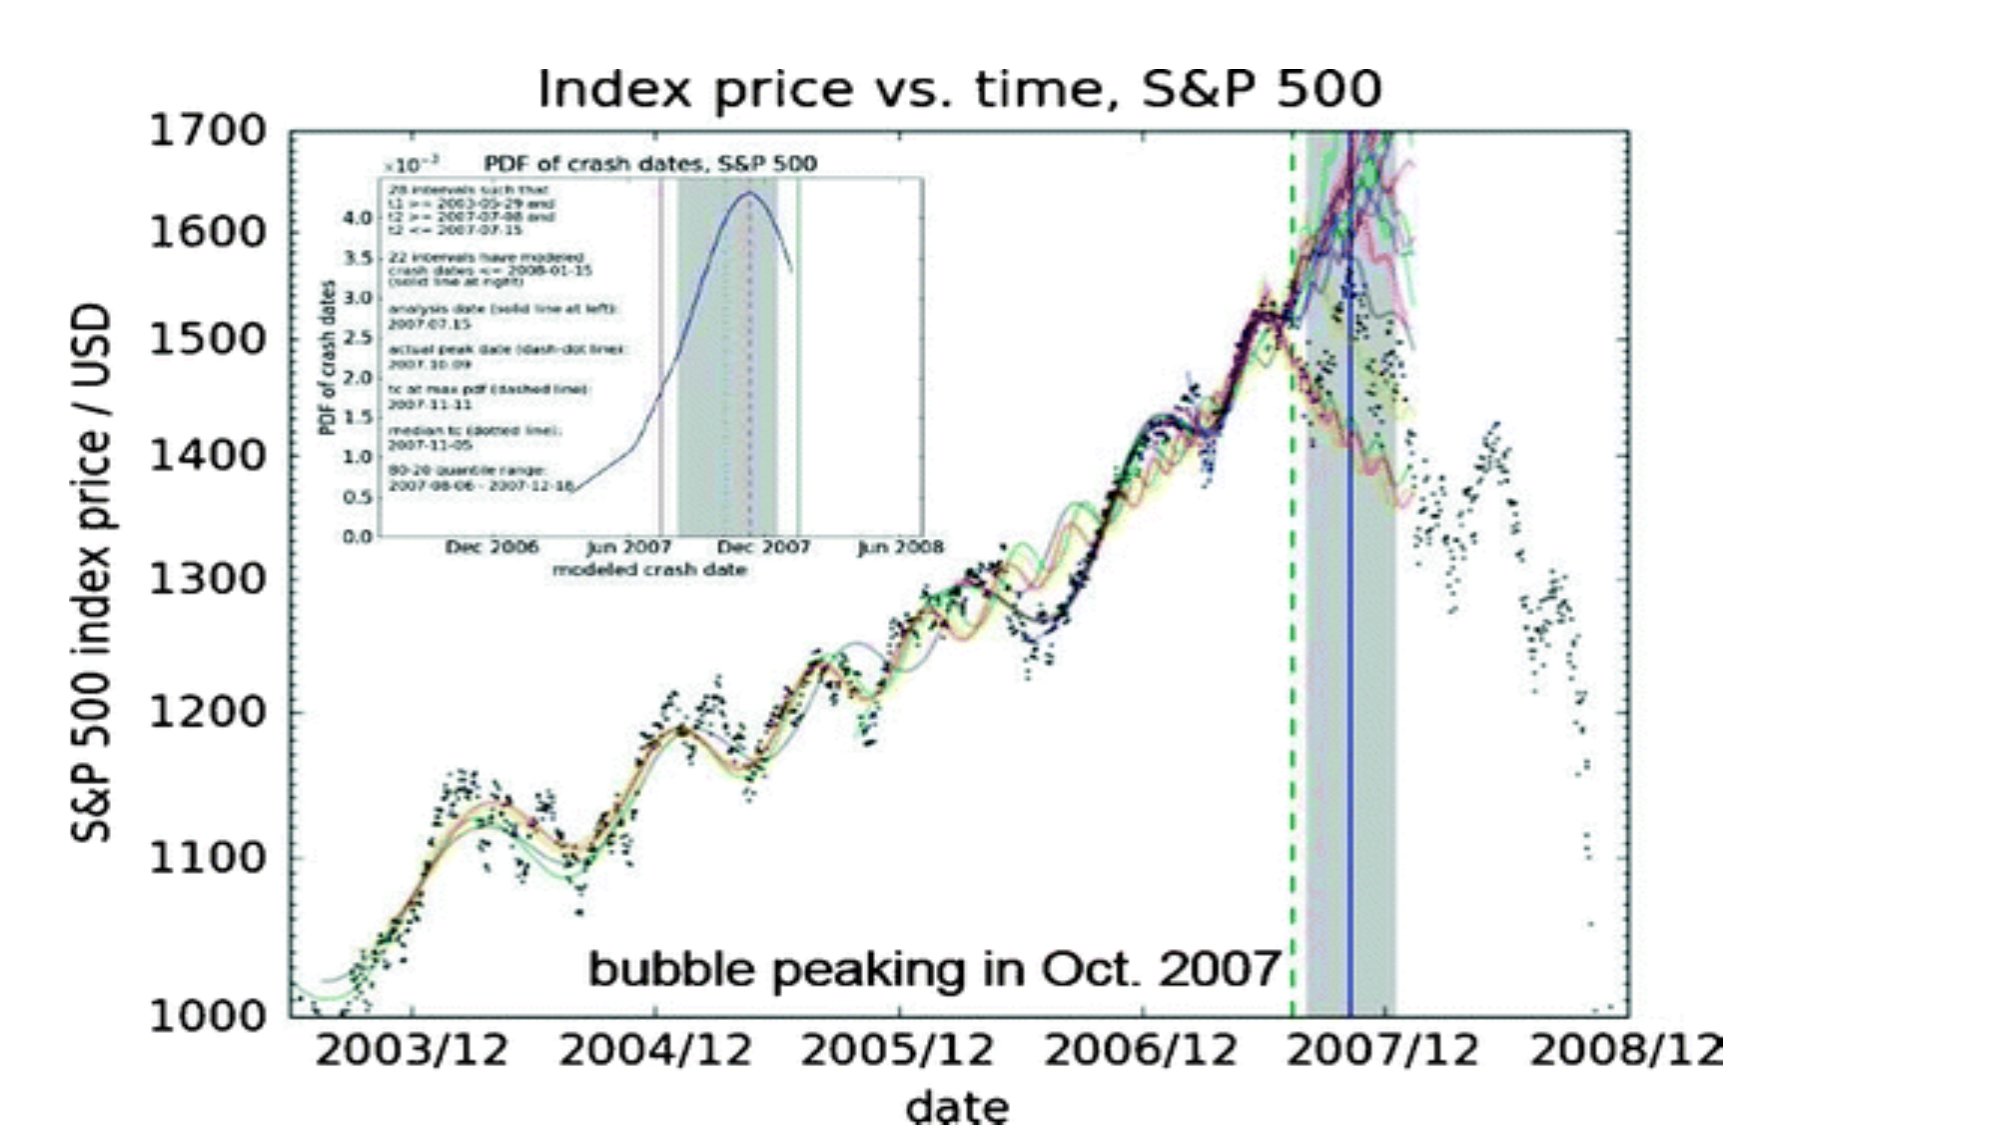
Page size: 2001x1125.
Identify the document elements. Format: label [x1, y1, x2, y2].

list [69, 69, 1723, 1125]
